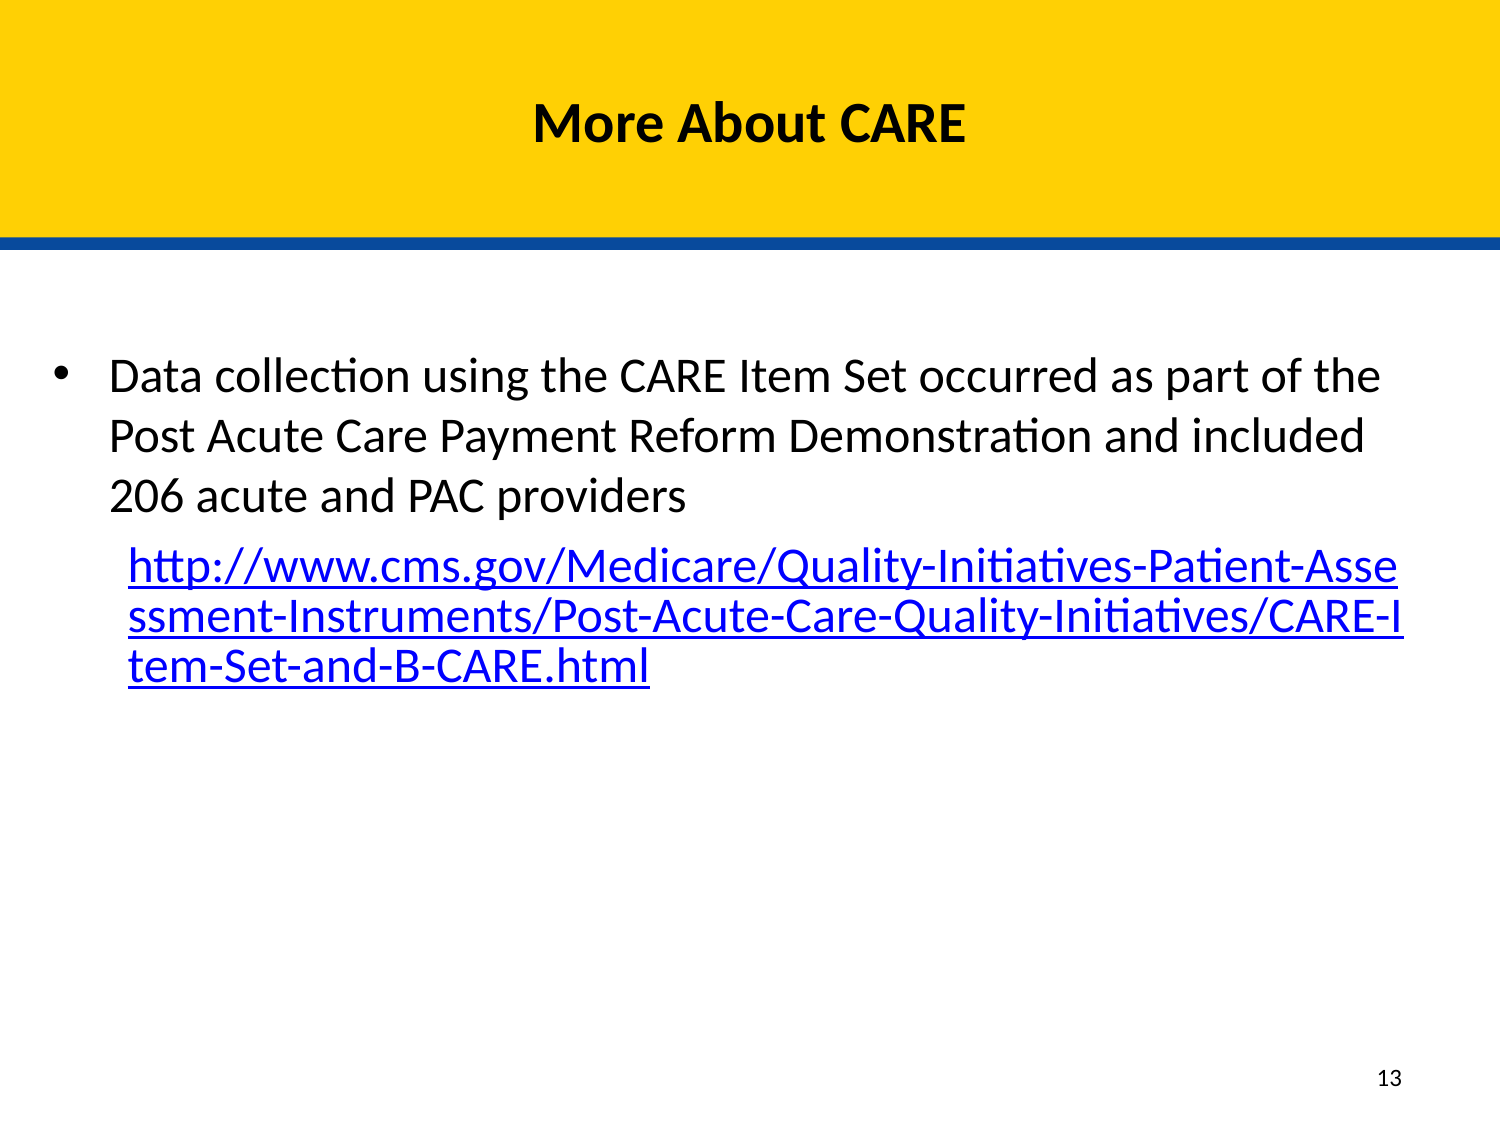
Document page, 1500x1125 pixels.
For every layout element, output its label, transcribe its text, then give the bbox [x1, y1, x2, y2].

list Data collection using the CARE Item Set occurred as part of the Post Acute Care Payment Reform Demonstration and included 206 acute and PAC providers http://www.cms.gov/Medicare/Quality-Initiatives-Patient-Assessment-Instruments/Post-Acute-Care-Quality-Initiatives/CARE-Item-Set-and-B-CARE.html [37, 275, 1425, 1018]
slide_number 13 [1308, 1046, 1471, 1107]
title More About CARE [0, 0, 1500, 238]
